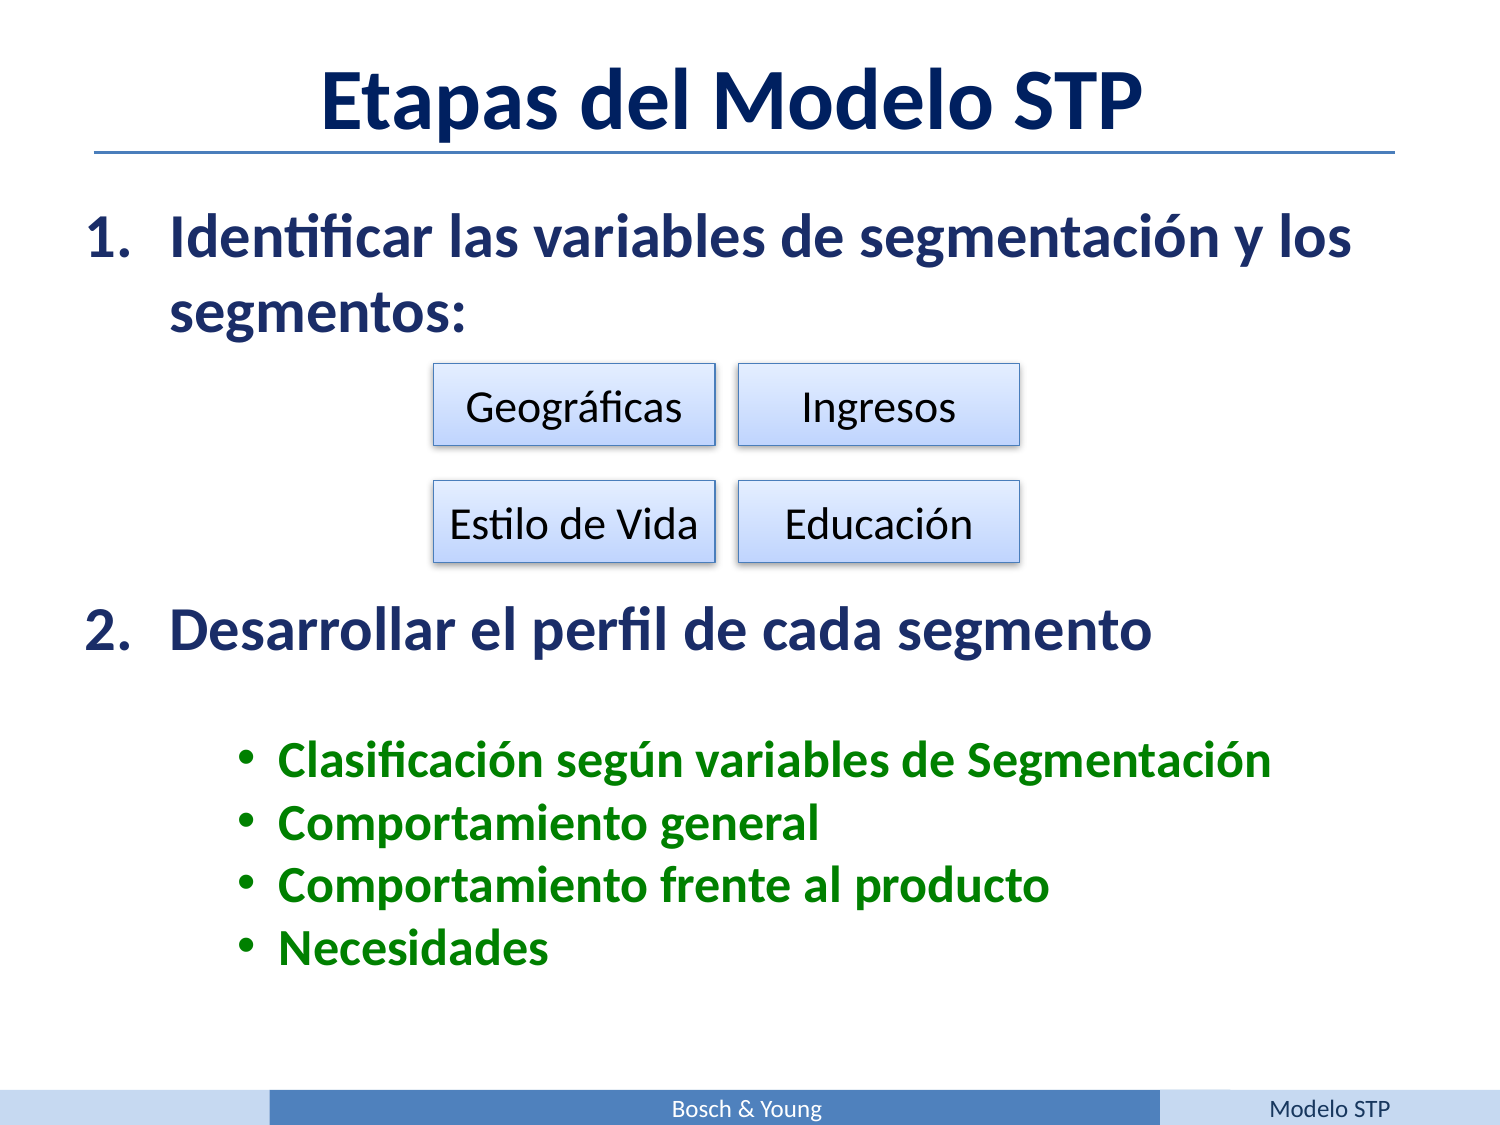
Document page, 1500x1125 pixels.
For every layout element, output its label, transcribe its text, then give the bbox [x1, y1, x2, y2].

text_box Clasificación según variables de Segmentación Comportamiento general Comportamiento frente al producto Necesidades [222, 718, 1442, 983]
text_box [0, 1088, 272, 1125]
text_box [433, 363, 1020, 563]
text_box Identificar las variables de segmentación y los segmentos: Desarrollar el perfil de cada segmento [70, 187, 1442, 770]
text_box Etapas del Modelo STP [46, 35, 1418, 155]
text_box Modelo STP [1158, 1088, 1500, 1125]
text_box Bosch & Young [272, 1088, 1158, 1125]
